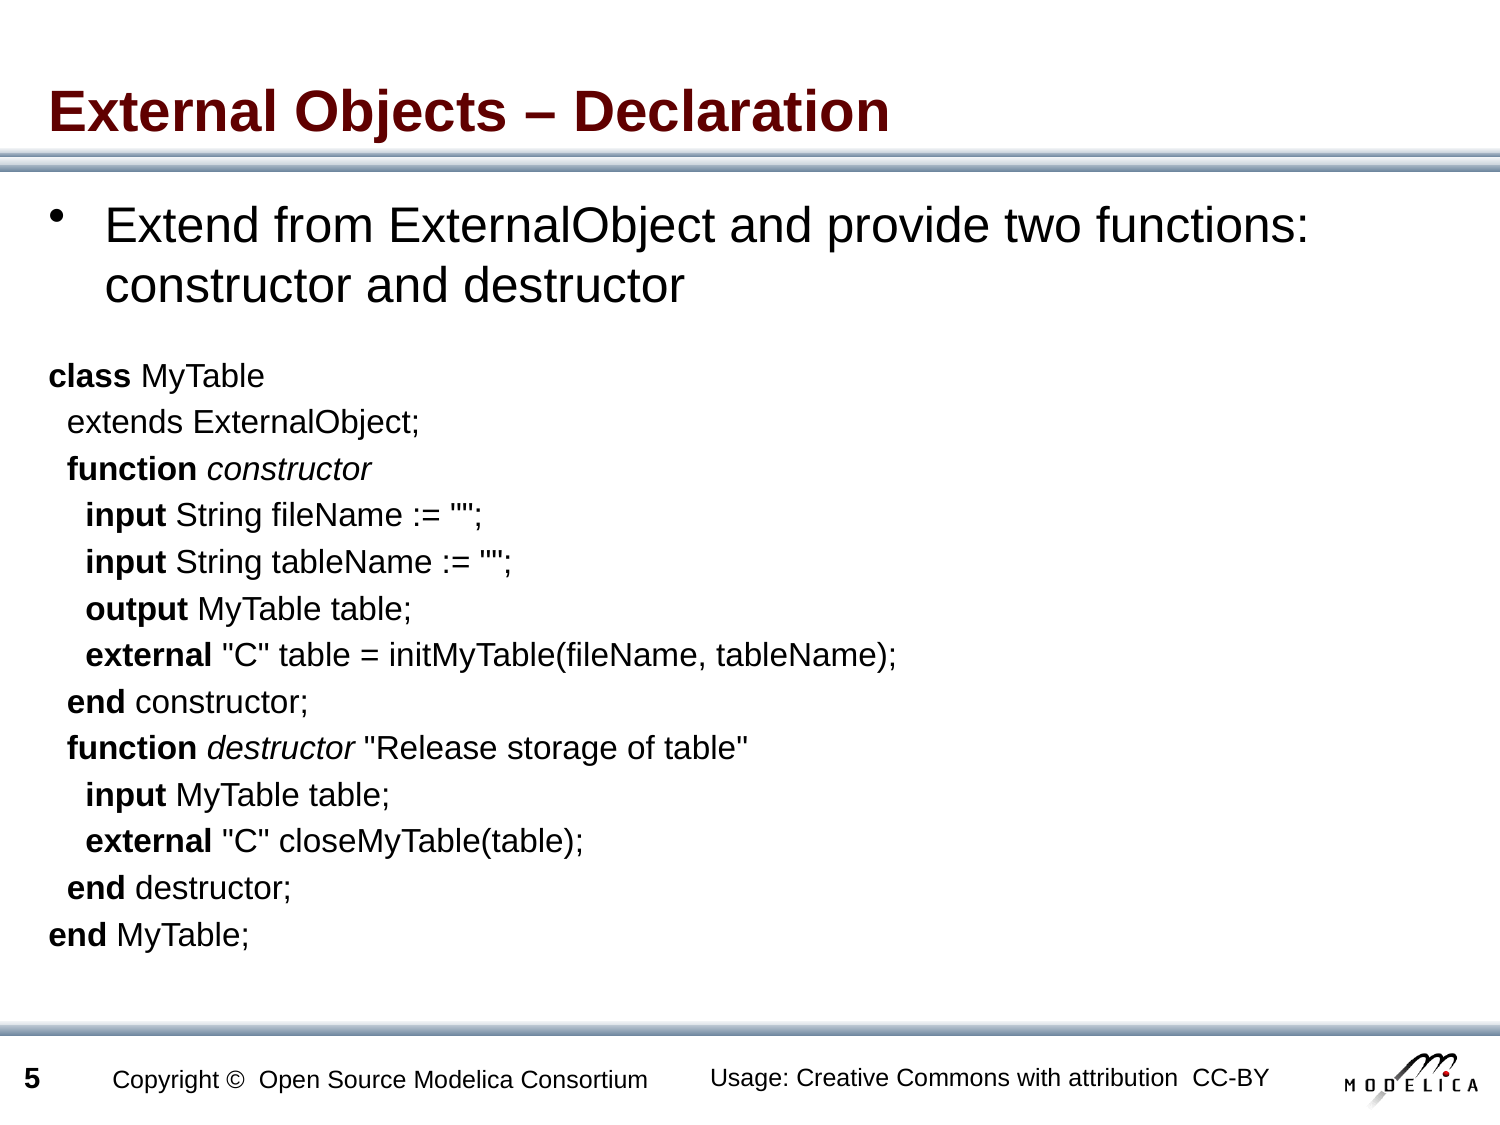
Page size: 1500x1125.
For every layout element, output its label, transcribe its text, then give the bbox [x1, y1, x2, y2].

list Extend from ExternalObject and provide two functions: constructor and destructor class MyTable extends ExternalObject; function constructor input String fileName := ""; input String tableName := ""; output MyTable table; external "C" table = initMyTable(fileName, tableName); end constructor; function destructor "Release storage of table" input MyTable table; external "C" closeMyTable(table); end destructor; end MyTable; [33, 184, 1384, 1005]
title External Objects – Declaration [33, 66, 1474, 150]
picture [1340, 1049, 1482, 1113]
